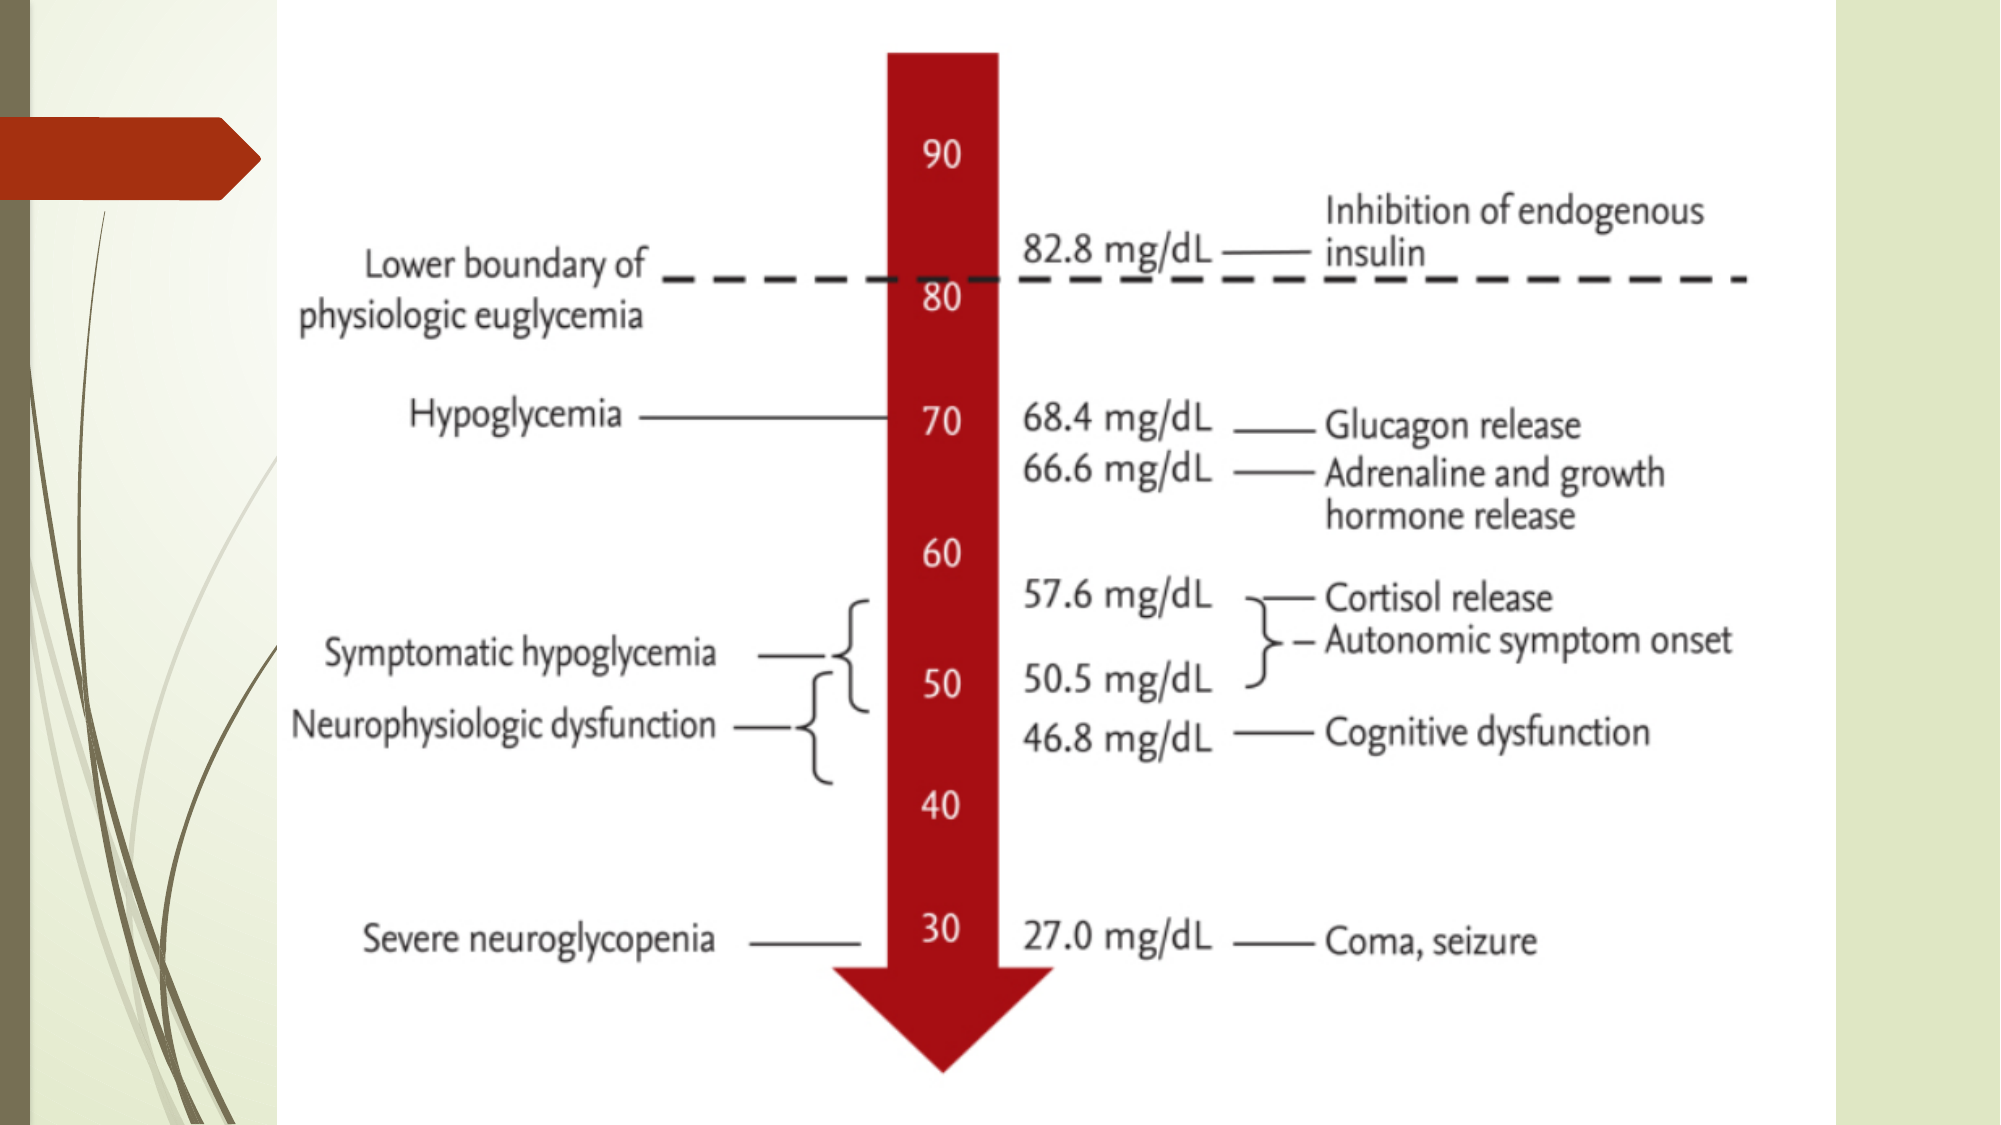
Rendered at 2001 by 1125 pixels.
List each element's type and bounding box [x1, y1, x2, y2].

picture [276, 0, 1836, 1125]
